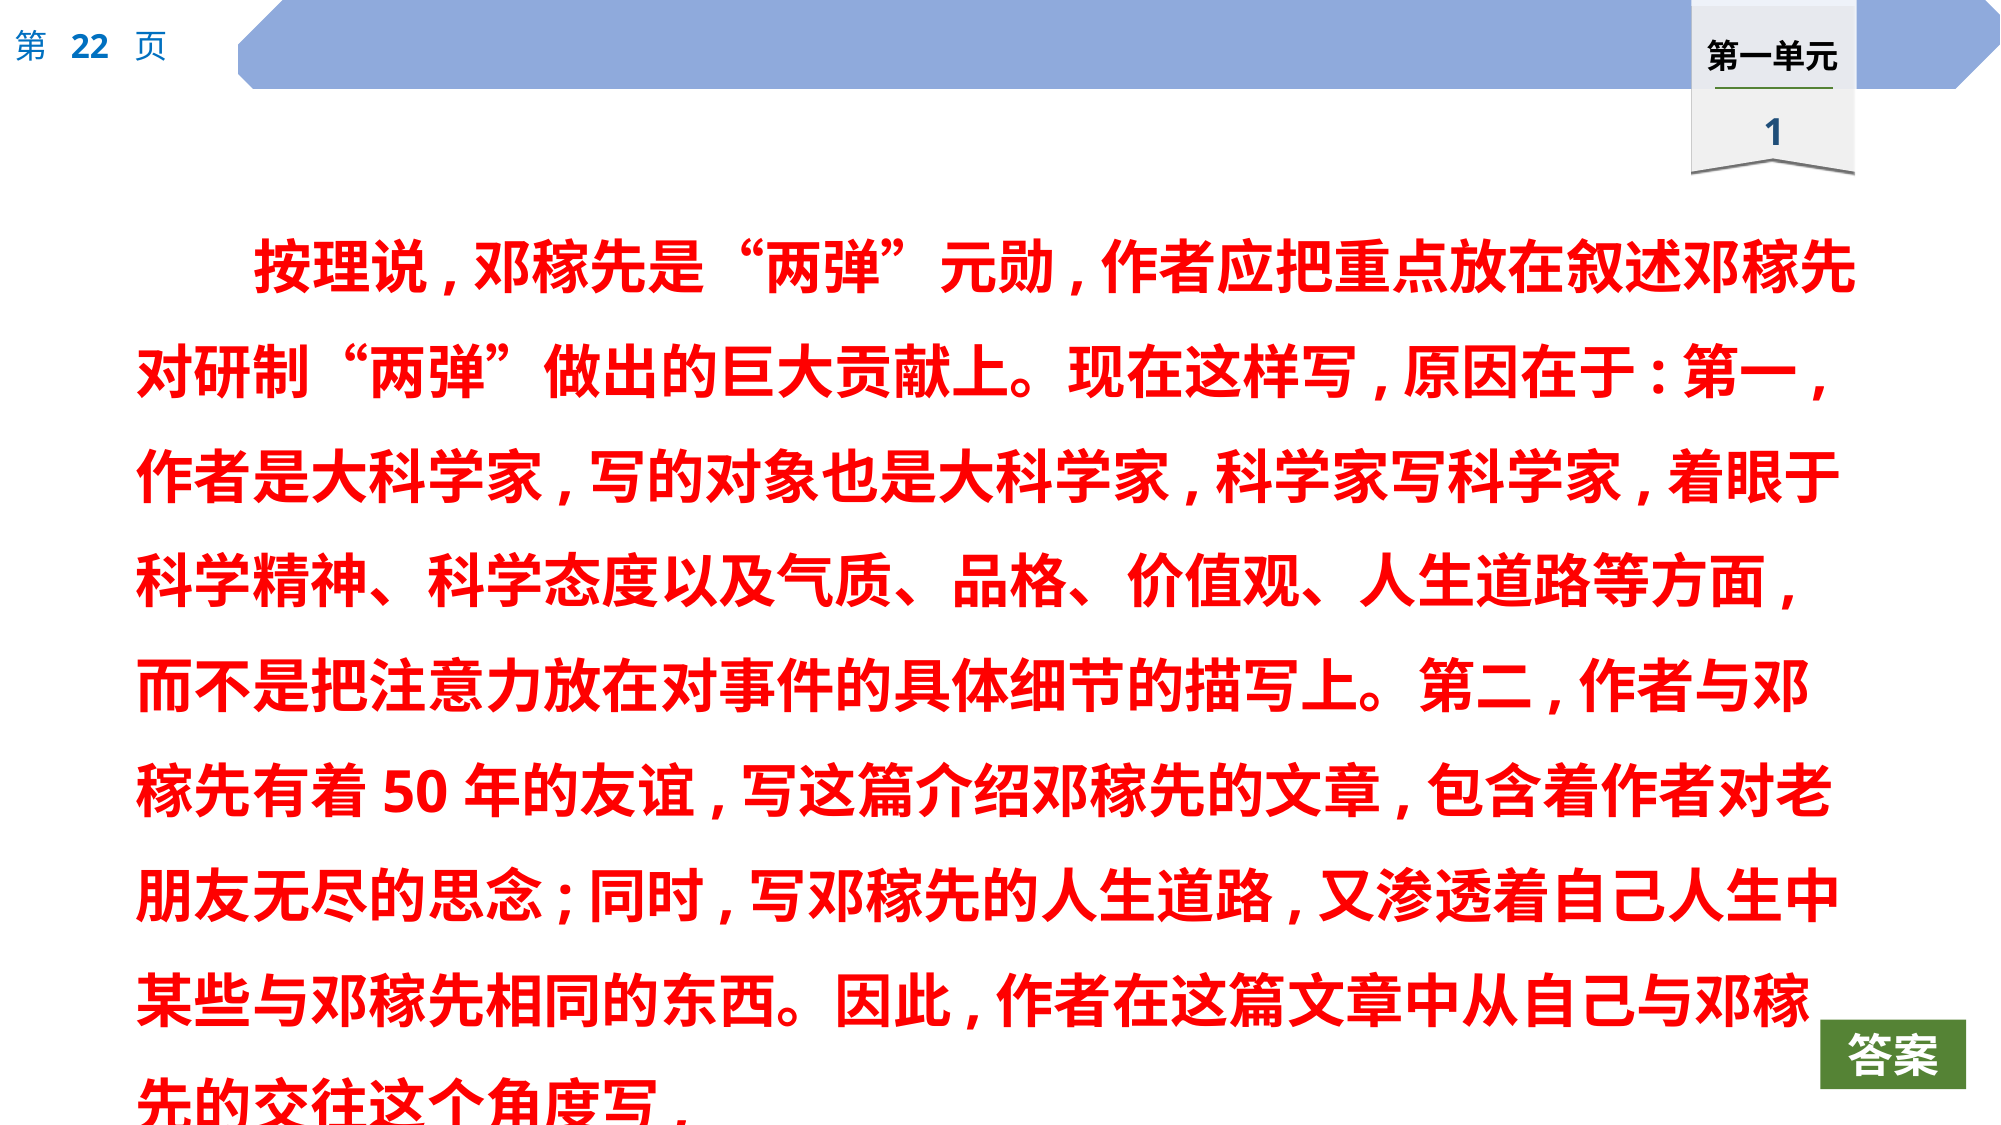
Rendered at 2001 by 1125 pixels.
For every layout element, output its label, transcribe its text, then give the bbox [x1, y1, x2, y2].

list 按理说,邓稼先是“两弹”元勋,作者应把重点放在叙述邓稼先对研制“两弹”做出的巨大贡献上。现在这样写,原因在于:第一,作者是大科学家,写的对象也是大科学家,科学家写科学家,着眼于科学精神、科学态度以及气质、品格、价值观、人生道路等方面,而不是把注意力放在对事件的具体细节的描写上。第二,作者与邓稼先有着50年的友谊,写这篇介绍邓稼先的文章,包含着作者对老朋友无尽的思念;同时,写邓稼先的人生道路,又渗透着自己人生中某些与邓稼先相同的东西。因此,作者在这篇文章中从自己与邓稼先的交往这个角度写, [121, 187, 1879, 329]
text_box 答案 [1820, 1019, 1967, 1090]
